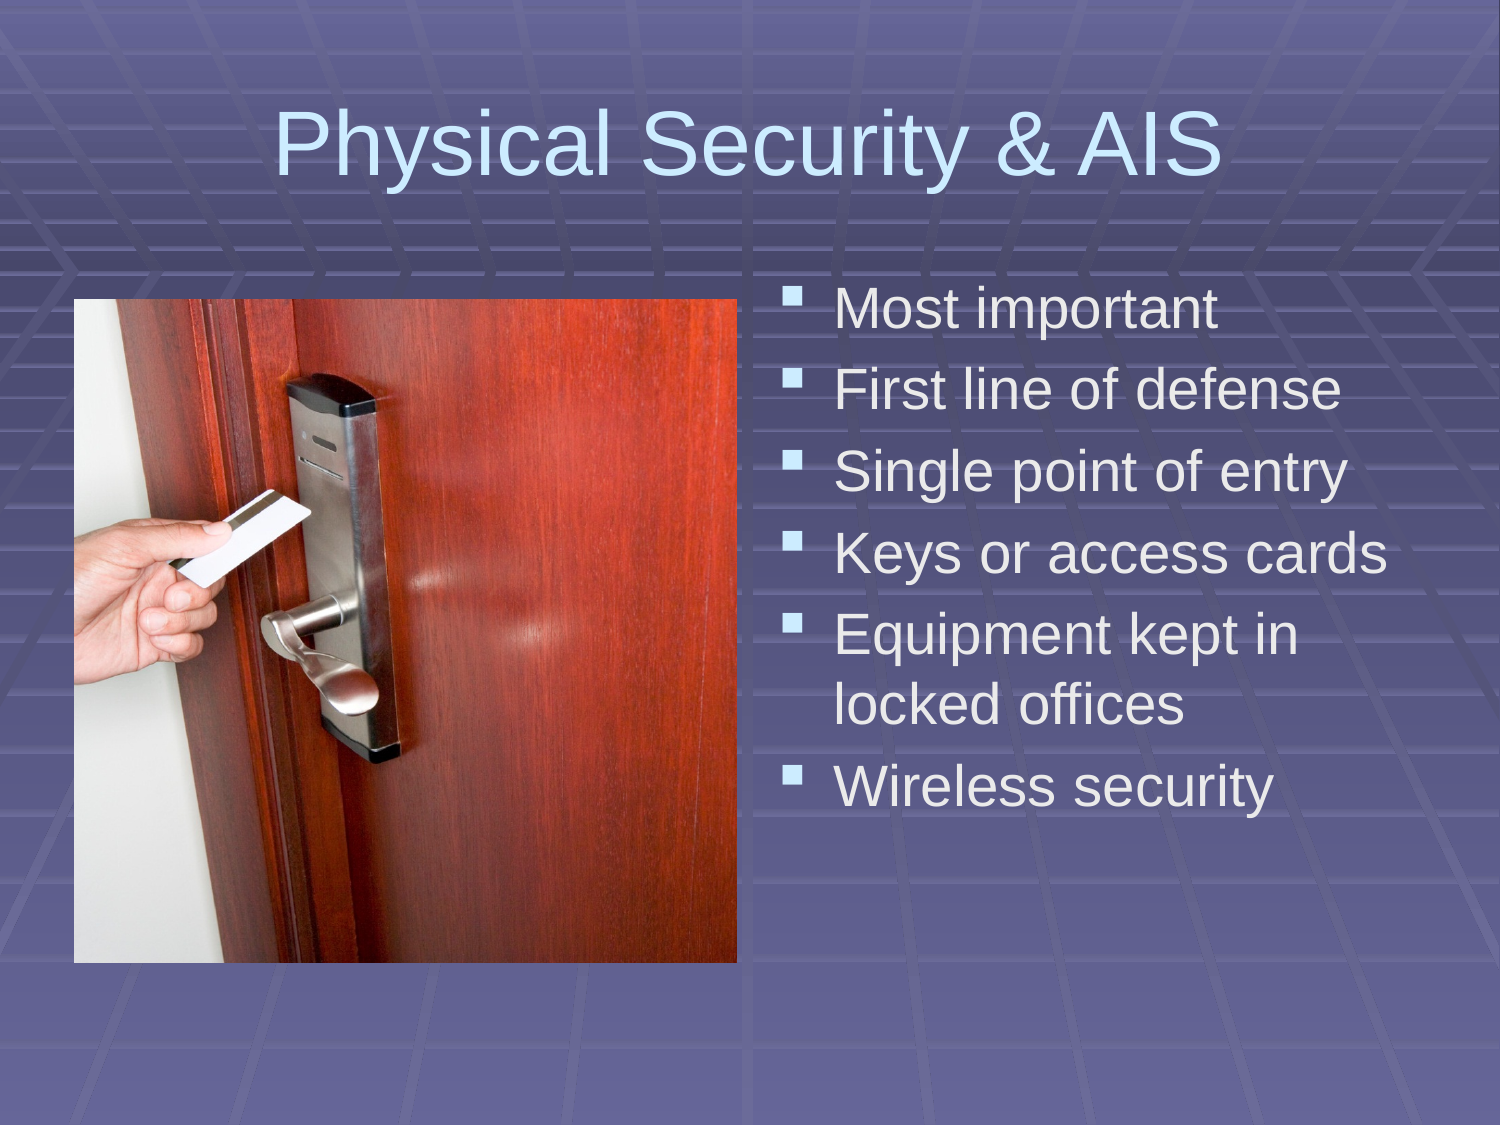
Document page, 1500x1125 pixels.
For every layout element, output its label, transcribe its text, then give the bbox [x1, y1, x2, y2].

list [74, 299, 738, 963]
list Most important First line of defense Single point of entry Keys or access cards Equipment kept in locked offices Wireless security [761, 262, 1425, 1000]
title Physical Security & AIS [74, 44, 1425, 233]
